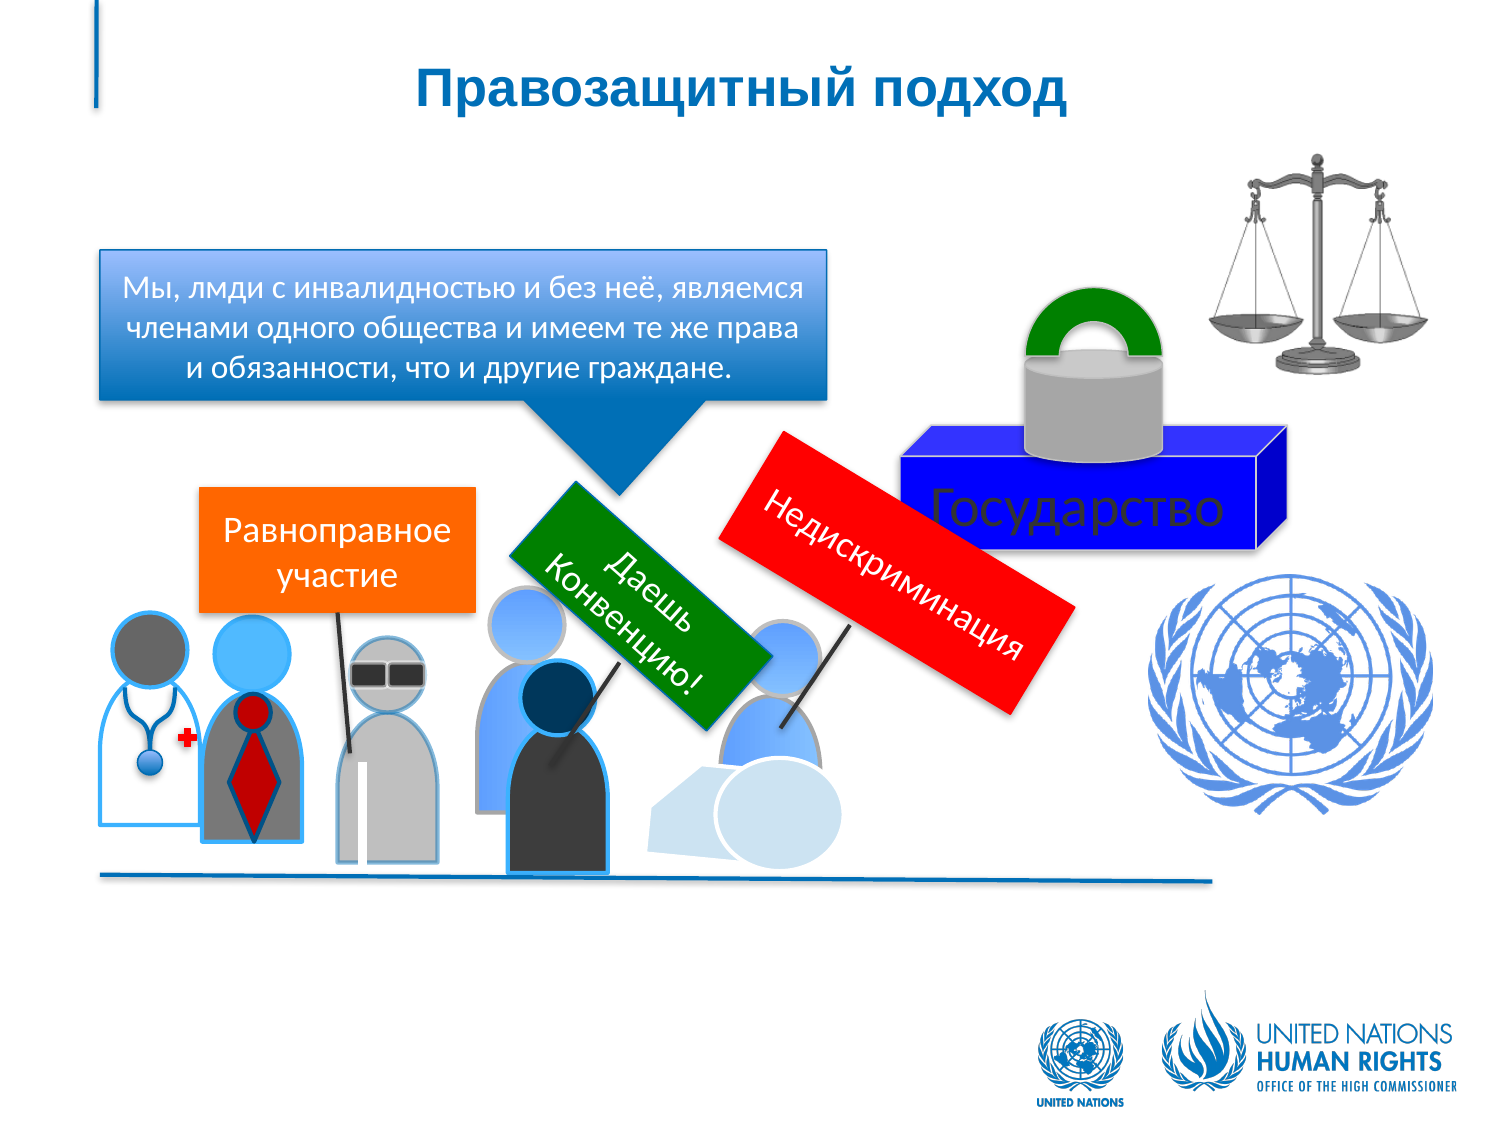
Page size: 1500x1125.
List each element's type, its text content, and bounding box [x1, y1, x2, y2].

text_box [354, 635, 425, 661]
text_box [354, 660, 387, 690]
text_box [99, 612, 201, 826]
text_box [518, 658, 592, 723]
text_box Мы, лмди с инвалидностью и без неё, являемся членами одного общества и имеем те же права и обязанности, что и другие граждане. [99, 249, 828, 496]
text_box Равноправное участие [199, 487, 476, 613]
text_box [1024, 286, 1164, 357]
text_box [505, 735, 610, 872]
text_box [99, 874, 1213, 882]
text_box [1065, 349, 1120, 353]
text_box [763, 641, 868, 712]
text_box [642, 762, 745, 866]
picture [1148, 573, 1433, 816]
text_box [718, 696, 823, 769]
title Правозащитный подход [121, 45, 1363, 224]
text_box [713, 755, 846, 873]
text_box Государство [899, 424, 1289, 551]
text_box [751, 618, 818, 641]
text_box Недискриминация [718, 430, 1076, 715]
text_box [475, 663, 535, 815]
picture [1037, 990, 1457, 1107]
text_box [201, 616, 303, 842]
text_box Даешь Конвенцию! [509, 480, 760, 732]
text_box [1024, 363, 1164, 464]
text_box [354, 689, 425, 715]
text_box [487, 585, 567, 665]
text_box [335, 713, 440, 865]
picture [1206, 152, 1429, 376]
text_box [337, 612, 351, 754]
text_box [385, 660, 428, 690]
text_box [532, 679, 637, 750]
